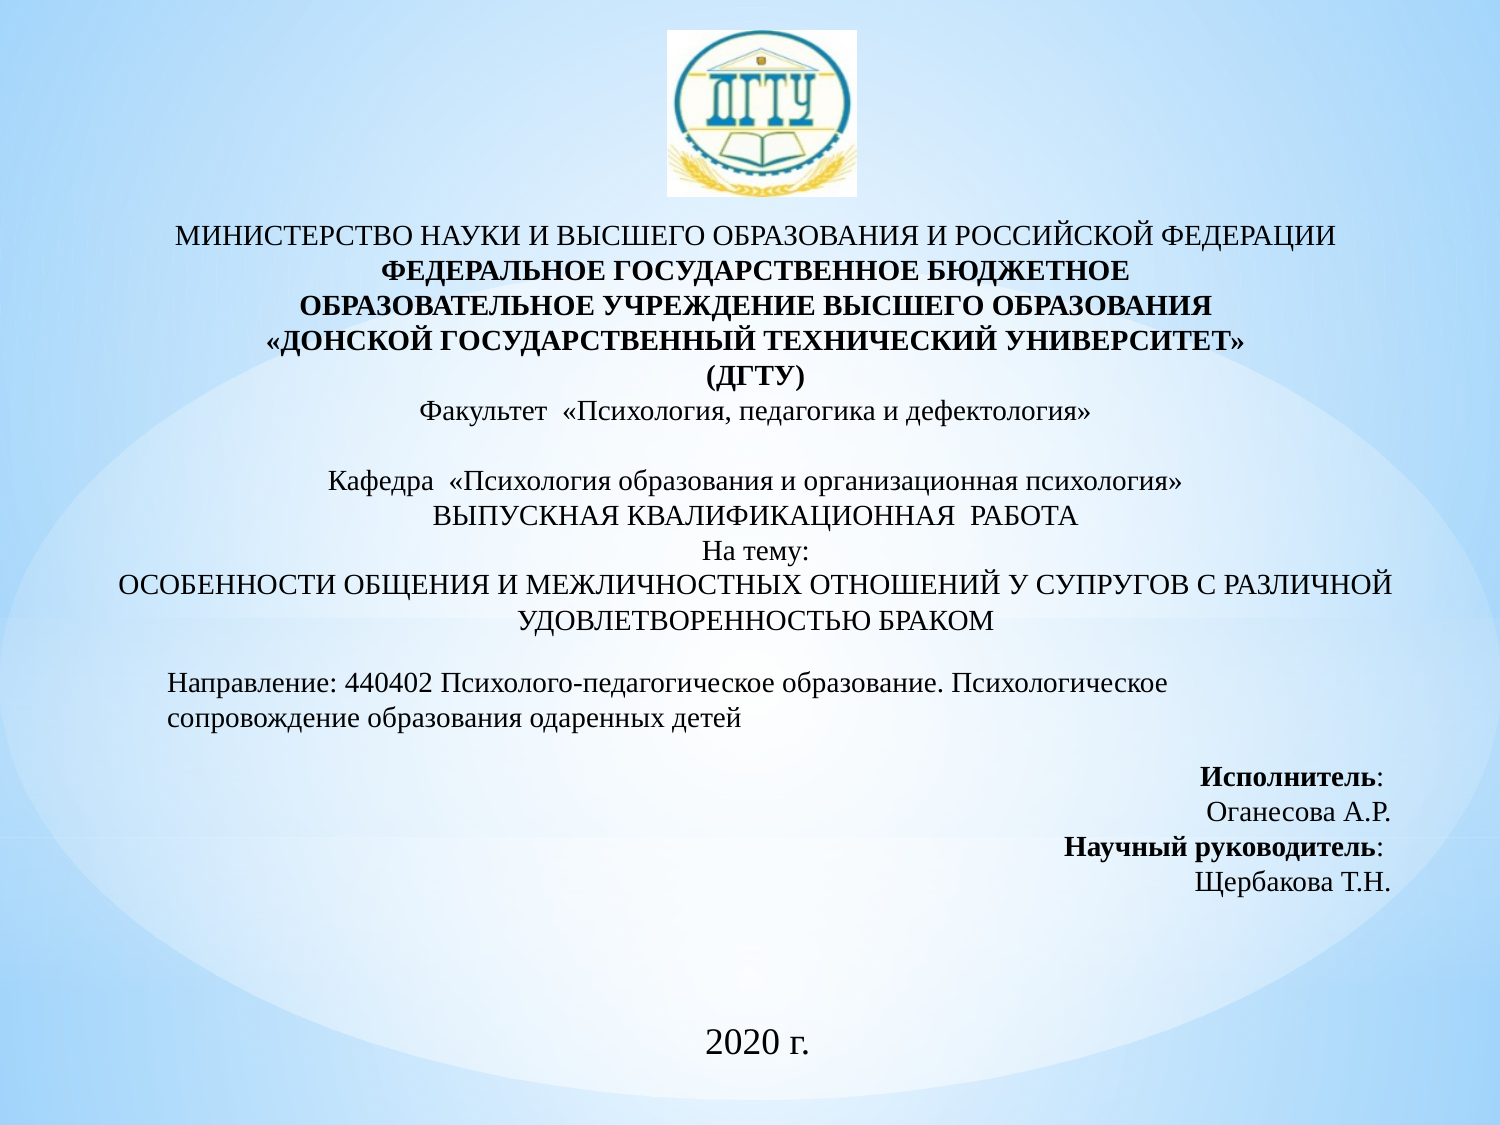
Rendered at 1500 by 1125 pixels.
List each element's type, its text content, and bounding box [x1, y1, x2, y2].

picture [667, 30, 857, 197]
text_box Исполнитель: Оганесова А.Р. Научный руководитель: Щербакова Т.Н. [375, 749, 1407, 985]
text_box Направление: 440402 Психолого-педагогическое образование. Психологическое сопровождение образования одаренных детей [152, 656, 1383, 821]
text_box МИНИСТЕРСТВО НАУКИ И ВЫСШЕГО ОБРАЗОВАНИЯ И РОССИЙСКОЙ ФЕДЕРАЦИИ ФЕДЕРАЛЬНОЕ ГОСУДАРСТВЕННОЕ БЮДЖЕТНОЕ ОБРАЗОВАТЕЛЬНОЕ УЧРЕЖДЕНИЕ ВЫСШЕГО ОБРАЗОВАНИЯ «ДОНСКОЙ ГОСУДАРСТВЕННЫЙ ТЕХНИЧЕСКИЙ УНИВЕРСИТЕТ» (ДГТУ) Факультет «Психология, педагогика и дефектология» Кафедра «Психология образования и организационная психология» ВЫПУСКНАЯ КВАЛИФИКАЦИОННАЯ РАБОТА На тему: ОСОБЕННОСТИ ОБЩЕНИЯ И МЕЖЛИЧНОСТНЫХ ОТНОШЕНИЙ У СУПРУГОВ С РАЗЛИЧНОЙ УДОВЛЕТВОРЕННОСТЬЮ БРАКОМ [35, 128, 1477, 764]
text_box 2020 г. [529, 1009, 971, 1070]
